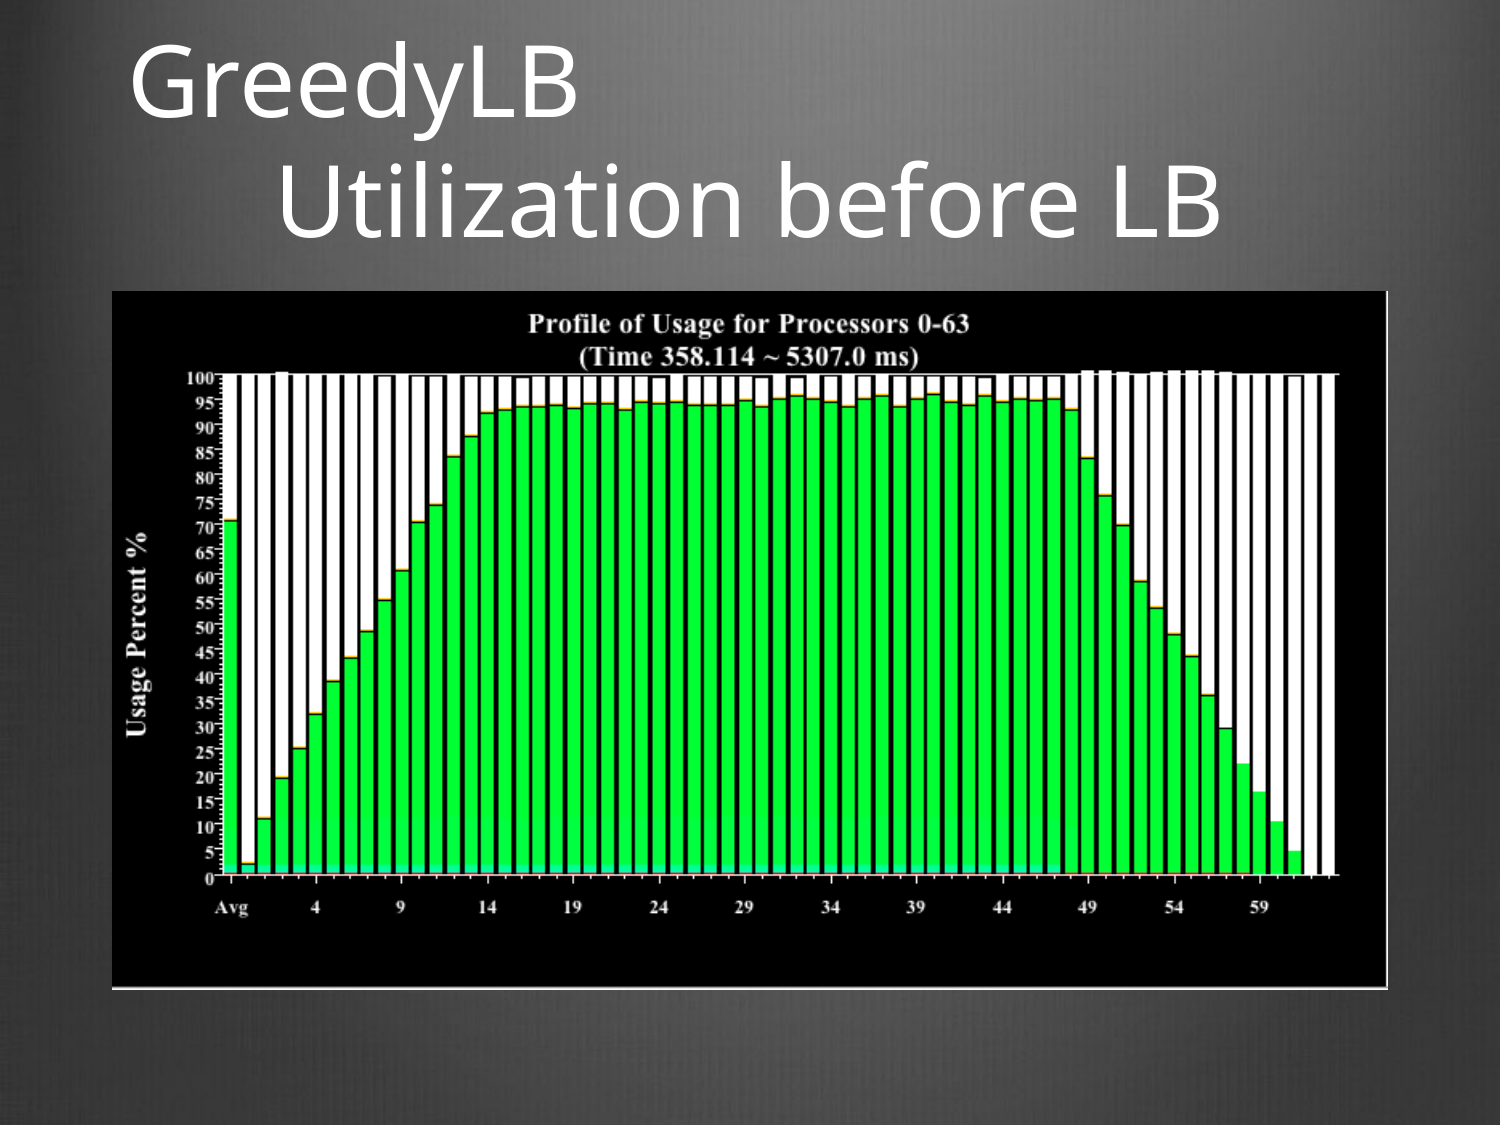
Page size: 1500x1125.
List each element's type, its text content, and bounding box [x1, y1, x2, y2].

picture [0, 0, 1500, 1125]
text_box GreedyLB Utilization before LB [112, 19, 1388, 255]
